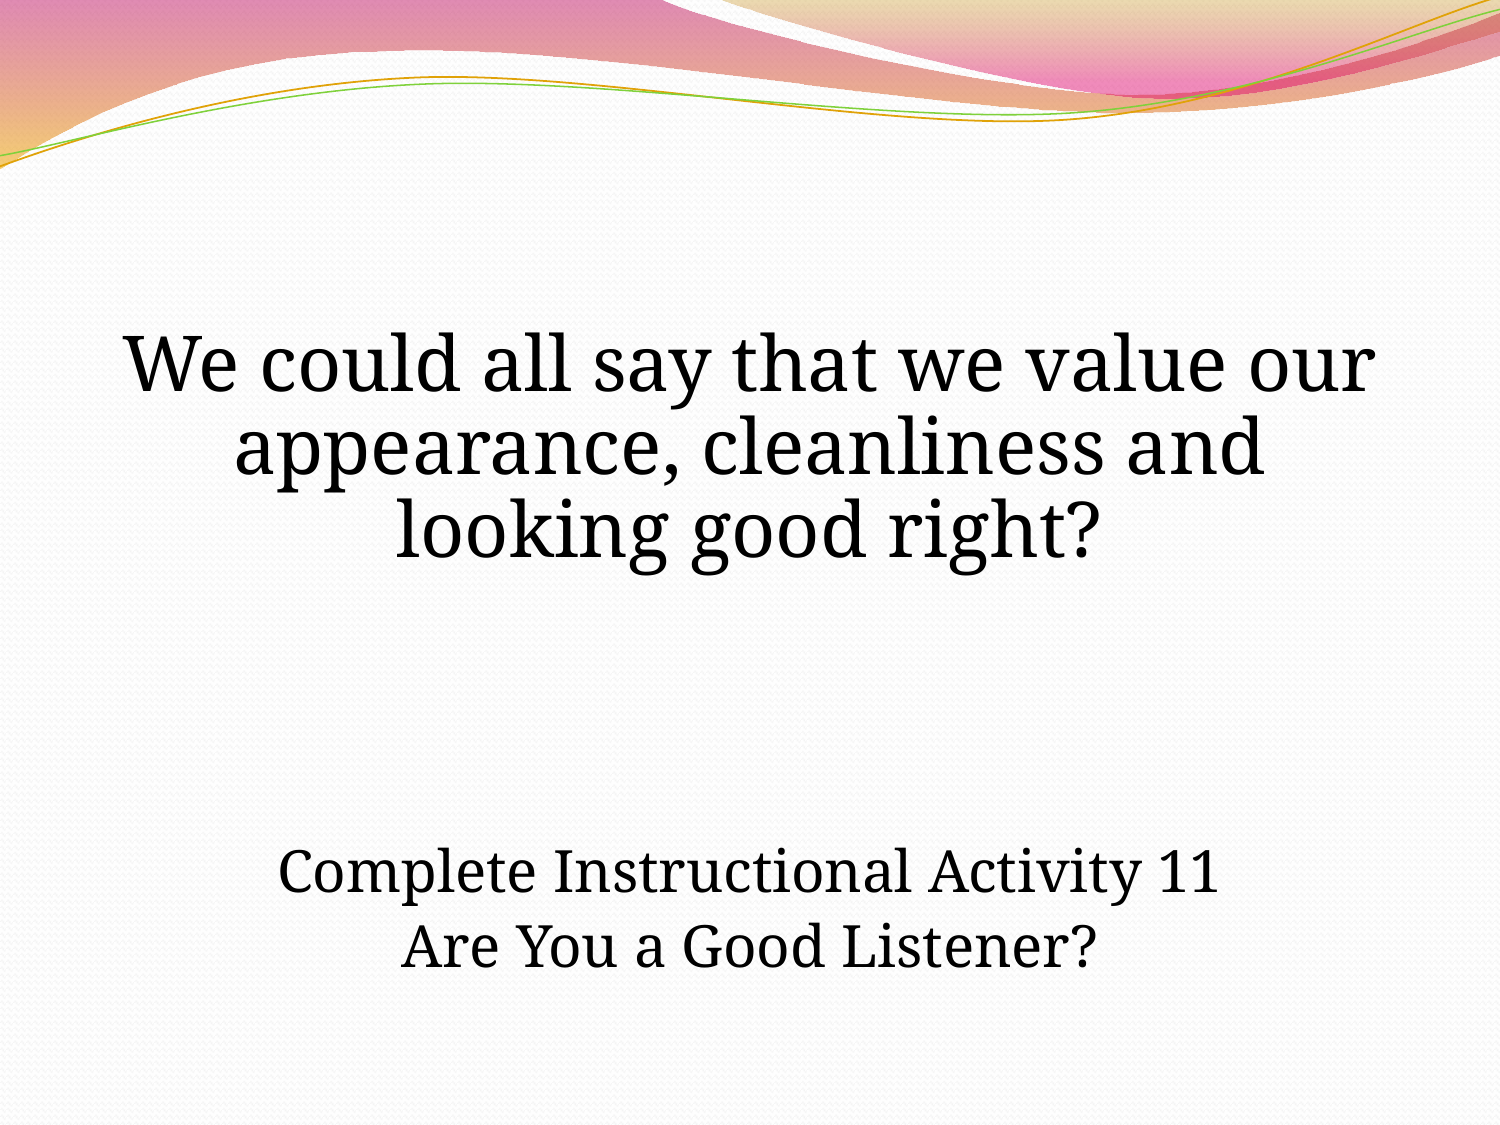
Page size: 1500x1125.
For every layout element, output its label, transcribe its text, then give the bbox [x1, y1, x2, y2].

list We could all say that we value our appearance, cleanliness and looking good right? Complete Instructional Activity 11 Are You a Good Listener? [74, 317, 1426, 1038]
